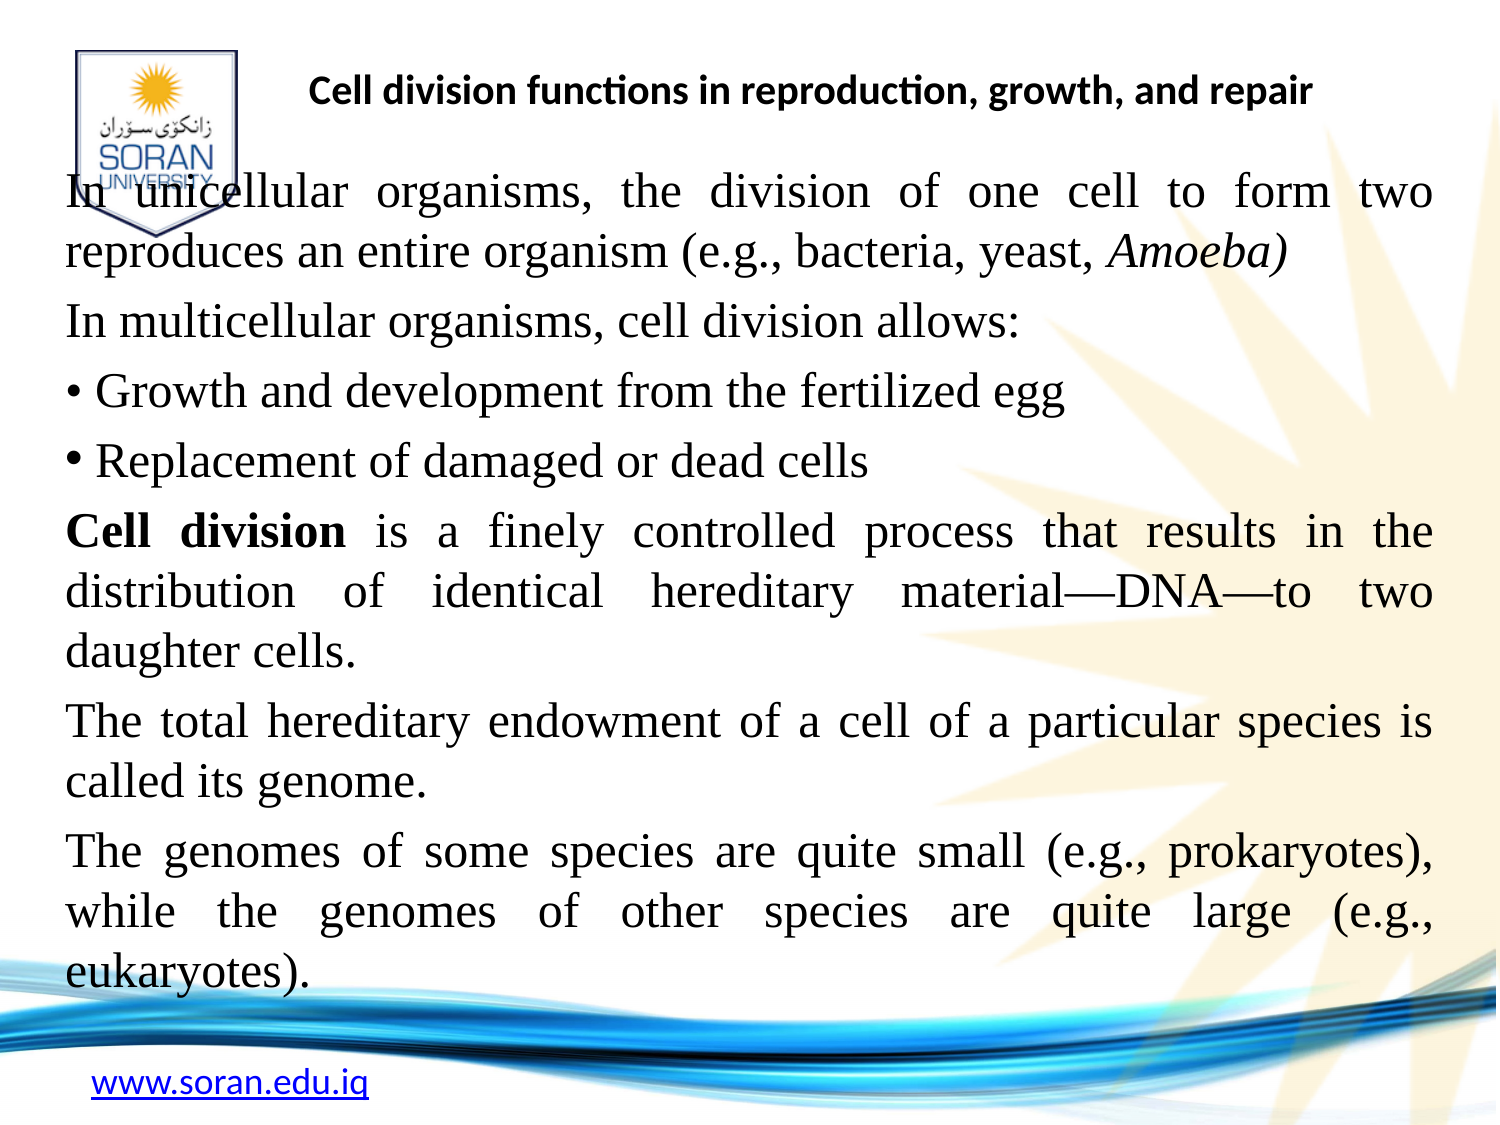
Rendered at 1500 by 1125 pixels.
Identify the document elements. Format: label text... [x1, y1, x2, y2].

picture [0, 99, 1500, 1125]
picture [75, 50, 238, 149]
subtitle In unicellular organisms, the division of one cell to form two reproduces an entire organism (e.g., bacteria, yeast, Amoeba) In multicellular organisms, cell division allows: • Growth and development from the fertilized egg Replacement of damaged or dead cells Cell division is a finely controlled process that results in the distribution of identical hereditary material—DNA—to two daughter cells. The total hereditary endowment of a cell of a particular species is called its genome. The genomes of some species are quite small (e.g., prokaryotes), while the genomes of other species are quite large (e.g., eukaryotes). [50, 149, 1450, 1038]
title Cell division functions in reproduction, growth, and repair [125, 37, 1400, 138]
